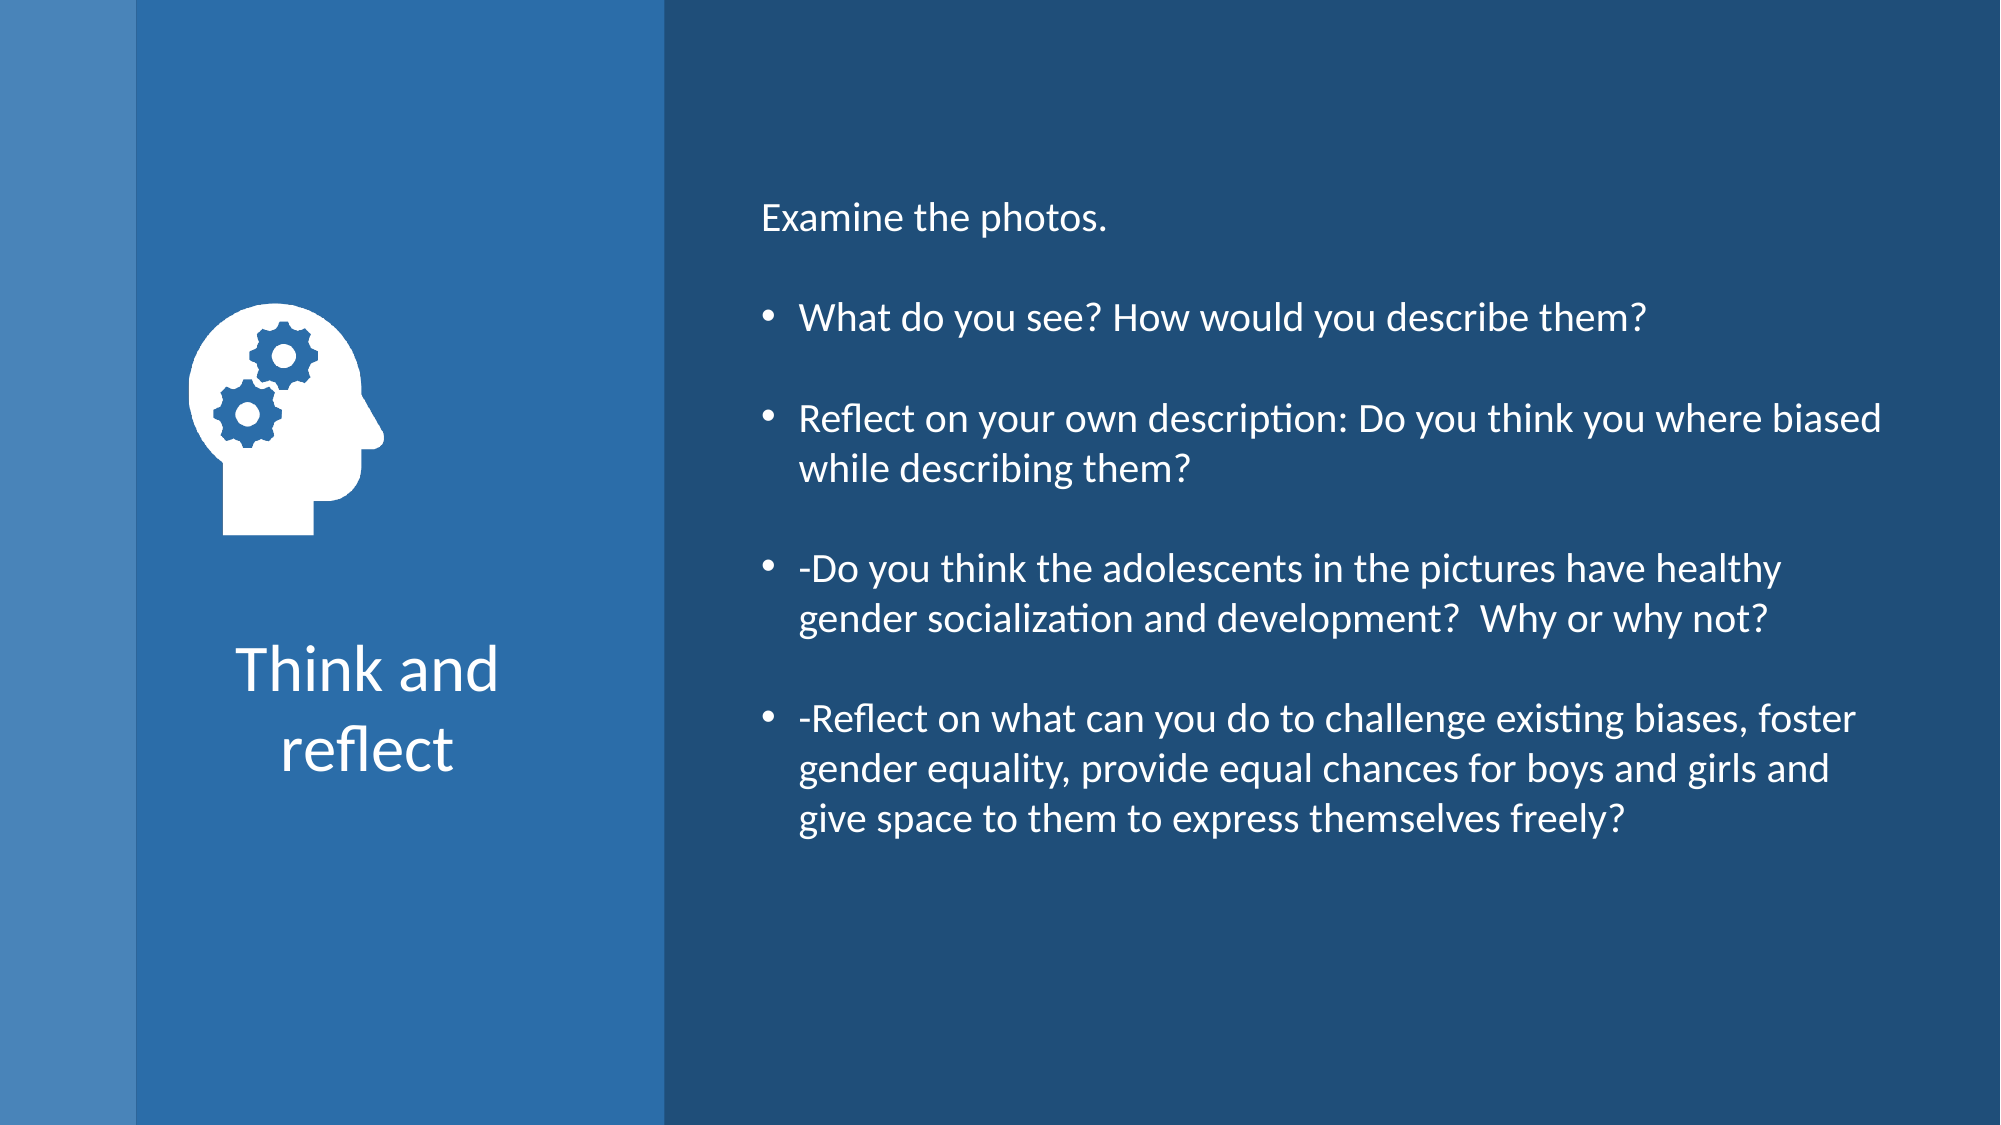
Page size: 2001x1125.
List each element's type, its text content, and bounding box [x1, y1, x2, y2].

picture [148, 287, 424, 563]
text_box [136, 0, 666, 1125]
title [162, 263, 626, 1003]
list Examine the photos. What do you see? How would you describe them? Reflect on your own description: Do you think you where biased while describing them? -Do you think the adolescents in the pictures have healthy gender socialization and development? Why or why not? -Reflect on what can you do to challenge existing biases, foster gender equality, provide equal chances for boys and girls and give space to them to express themselves freely? [745, 62, 1908, 1074]
text_box Think and reflect [136, 617, 600, 793]
text_box [0, 0, 136, 1125]
